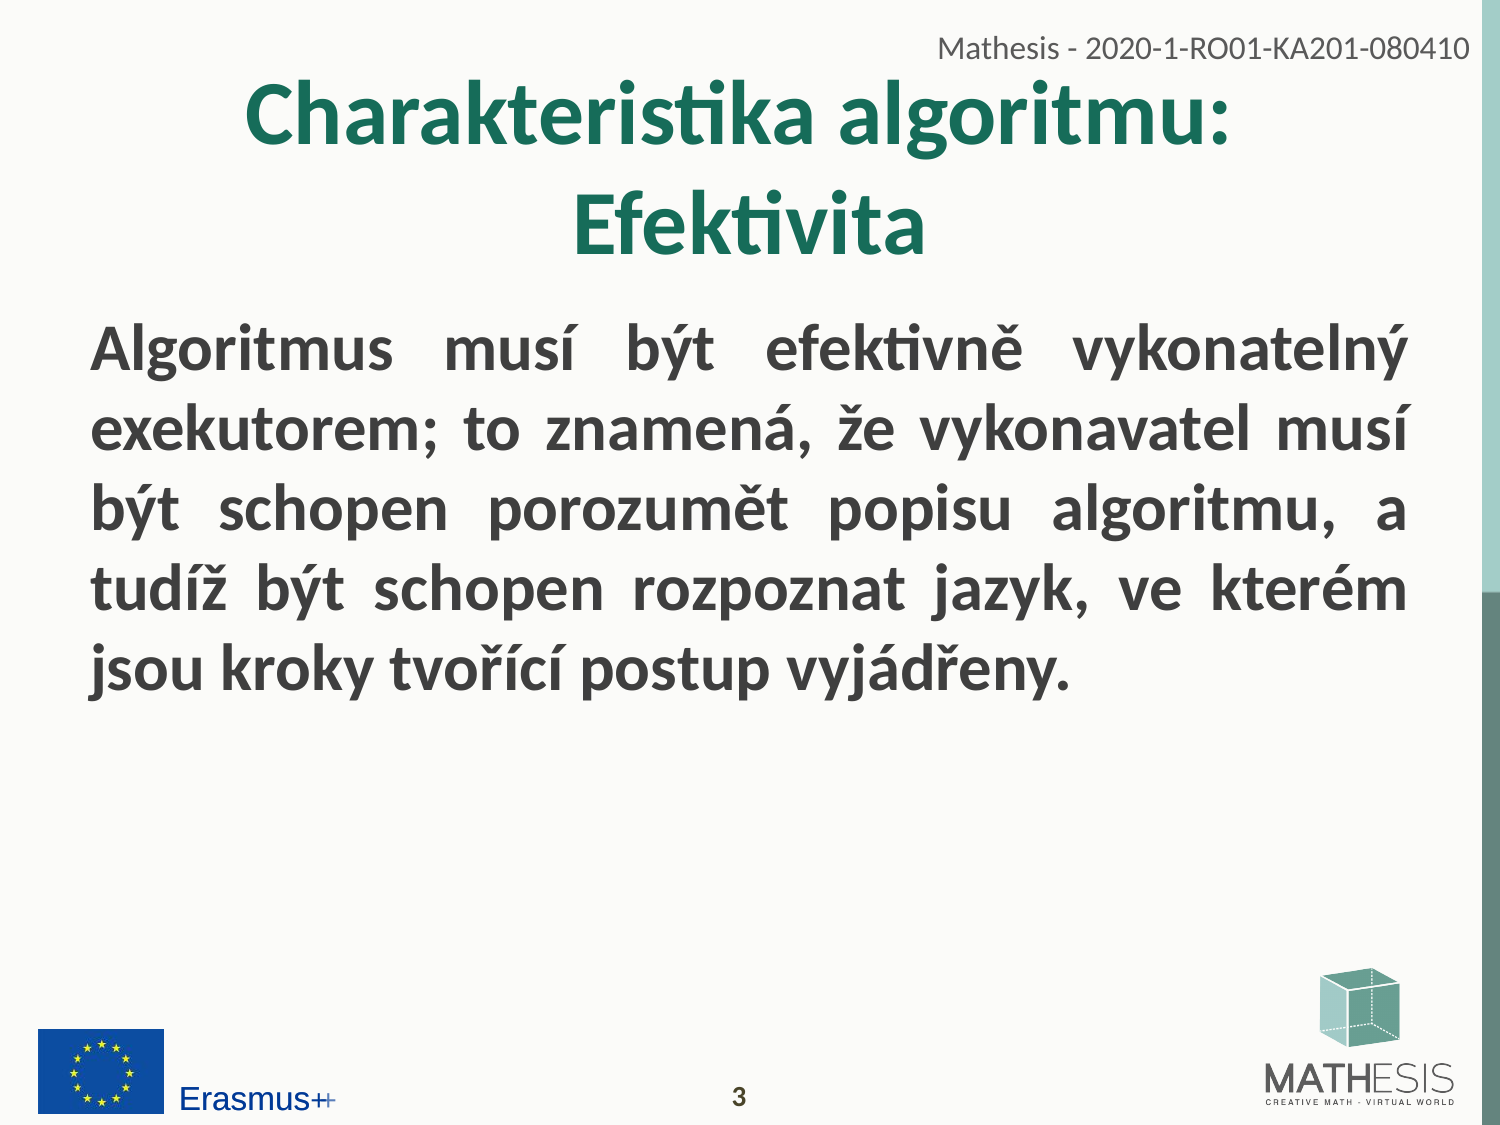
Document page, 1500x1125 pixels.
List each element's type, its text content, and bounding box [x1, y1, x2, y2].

list Algoritmus musí být efektivně vykonatelný exekutorem; to znamená, že vykonavatel musí být schopen porozumět popisu algoritmu, a tudíž být schopen rozpoznat jazyk, ve kterém jsou kroky tvořící postup vyjádřeny. [75, 296, 1425, 1005]
picture [38, 1029, 164, 1114]
title Charakteristika algoritmu: Efektivita [75, 45, 1425, 233]
